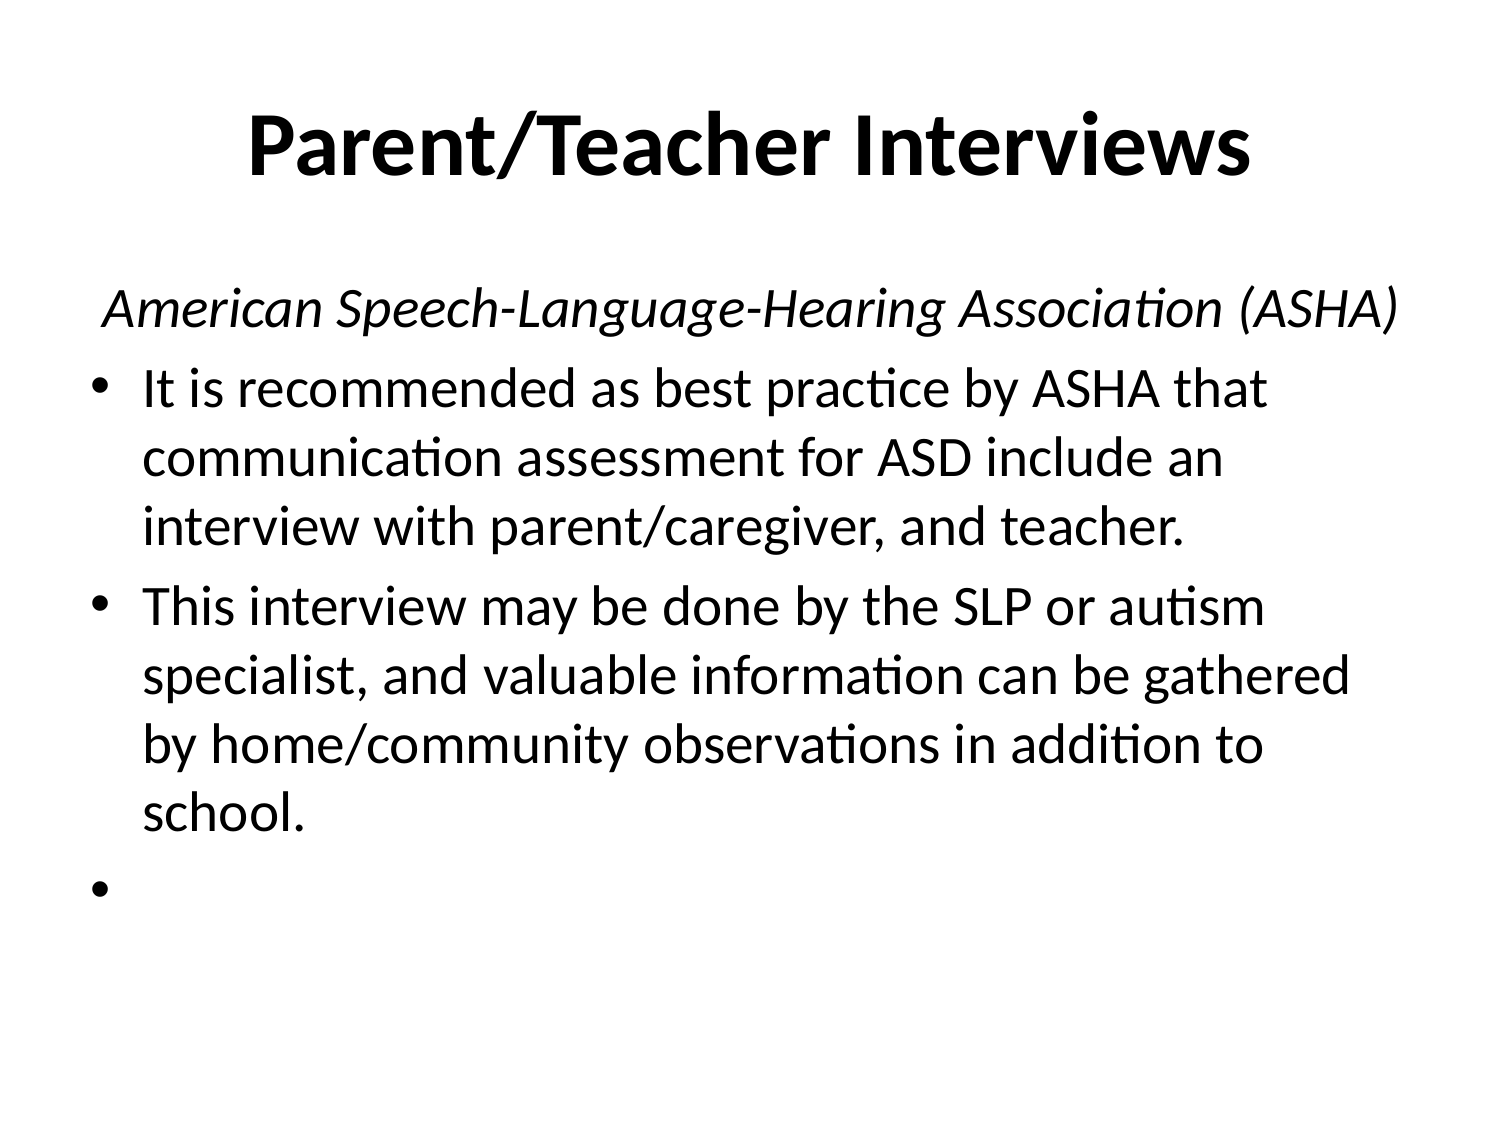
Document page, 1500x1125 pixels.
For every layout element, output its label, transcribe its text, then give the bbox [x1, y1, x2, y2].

list American Speech-Language-Hearing Association (ASHA) It is recommended as best practice by ASHA that communication assessment for ASD include an interview with parent/caregiver, and teacher. This interview may be done by the SLP or autism specialist, and valuable information can be gathered by home/community observations in addition to school. [75, 262, 1425, 1005]
title Parent/Teacher Interviews [75, 45, 1425, 233]
